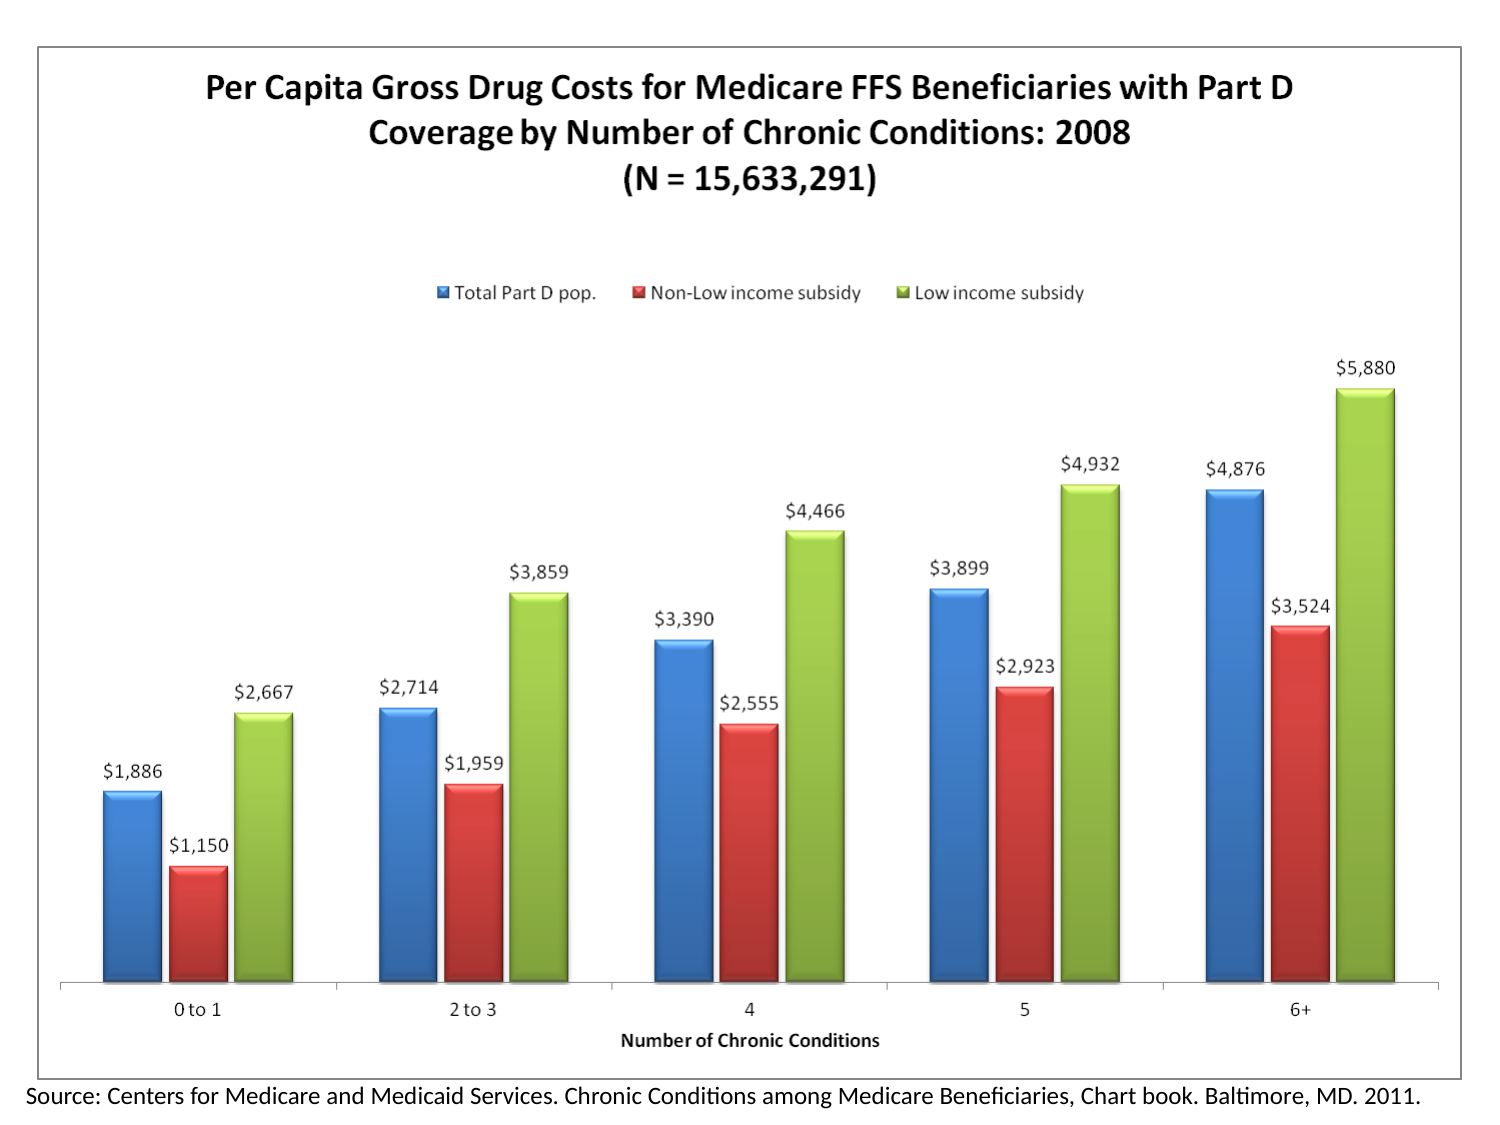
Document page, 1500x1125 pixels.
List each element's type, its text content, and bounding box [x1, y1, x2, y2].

text_box Source: Centers for Medicare and Medicaid Services. Chronic Conditions among Medicare Beneficiaries, Chart book. Baltimore, MD. 2011. [0, 1065, 1450, 1125]
picture [36, 45, 1464, 1081]
